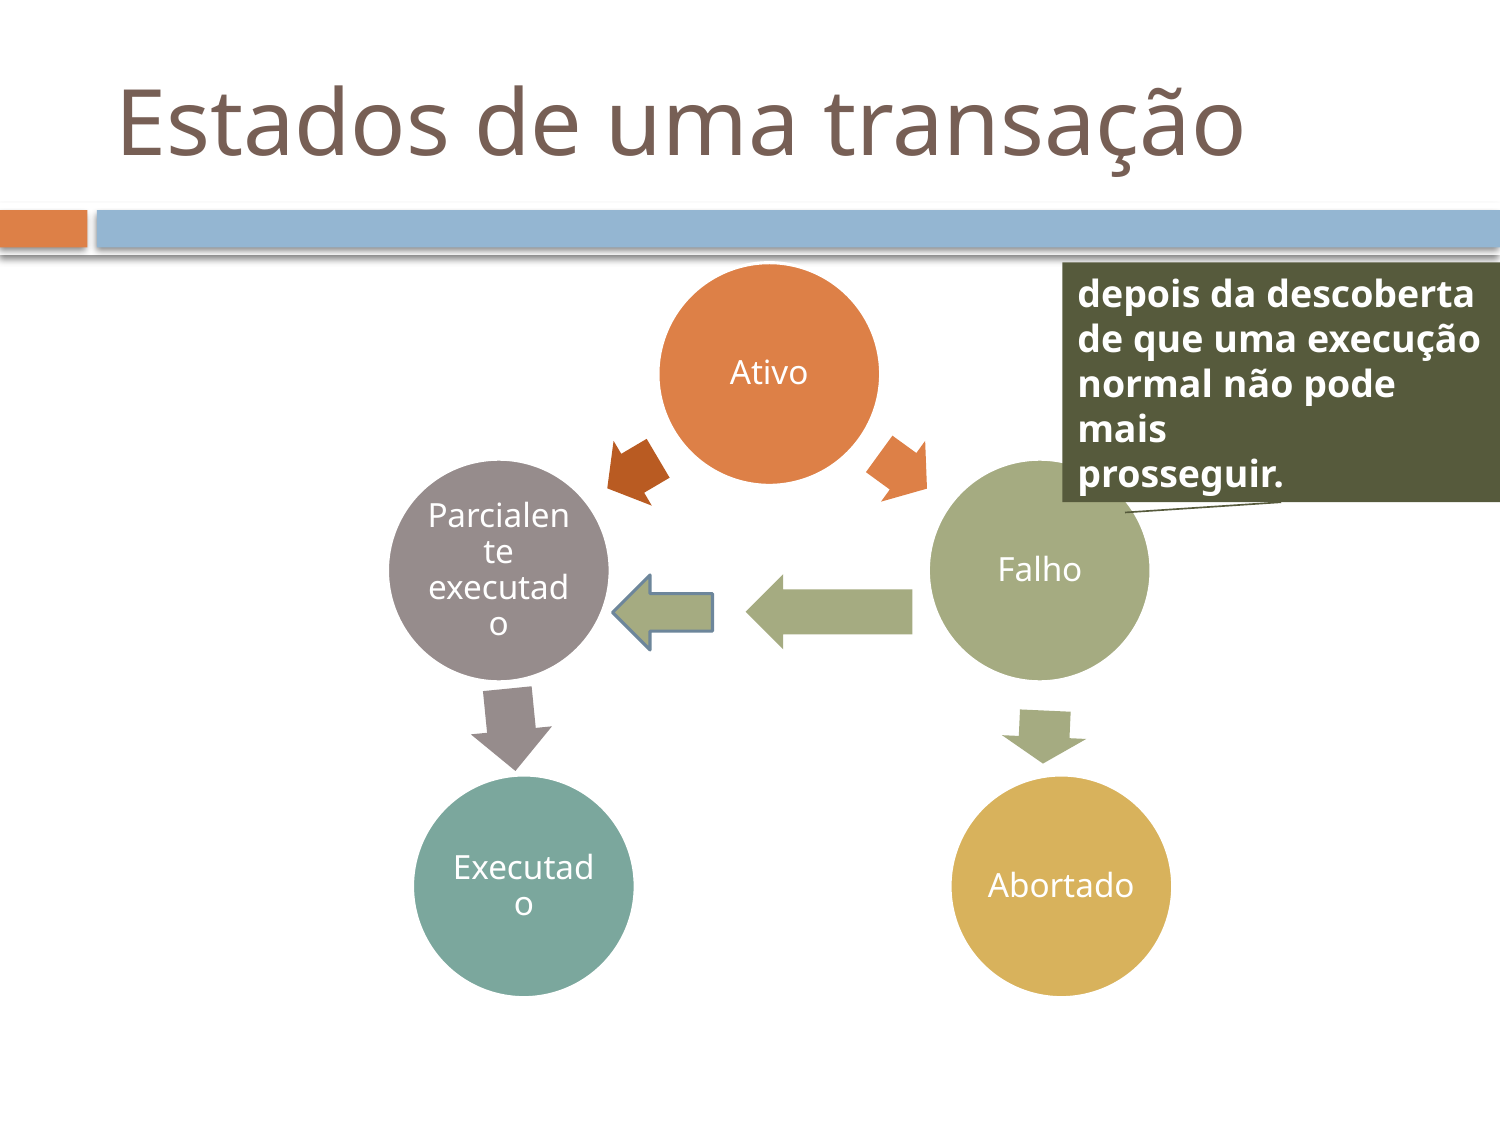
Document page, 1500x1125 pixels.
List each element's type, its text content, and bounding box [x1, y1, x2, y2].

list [100, 262, 1439, 1001]
title Estados de uma transação [100, 37, 1438, 200]
text_box depois da descoberta de que uma execução normal não pode mais prosseguir. [1439, 262, 1500, 503]
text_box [1124, 459, 1282, 513]
